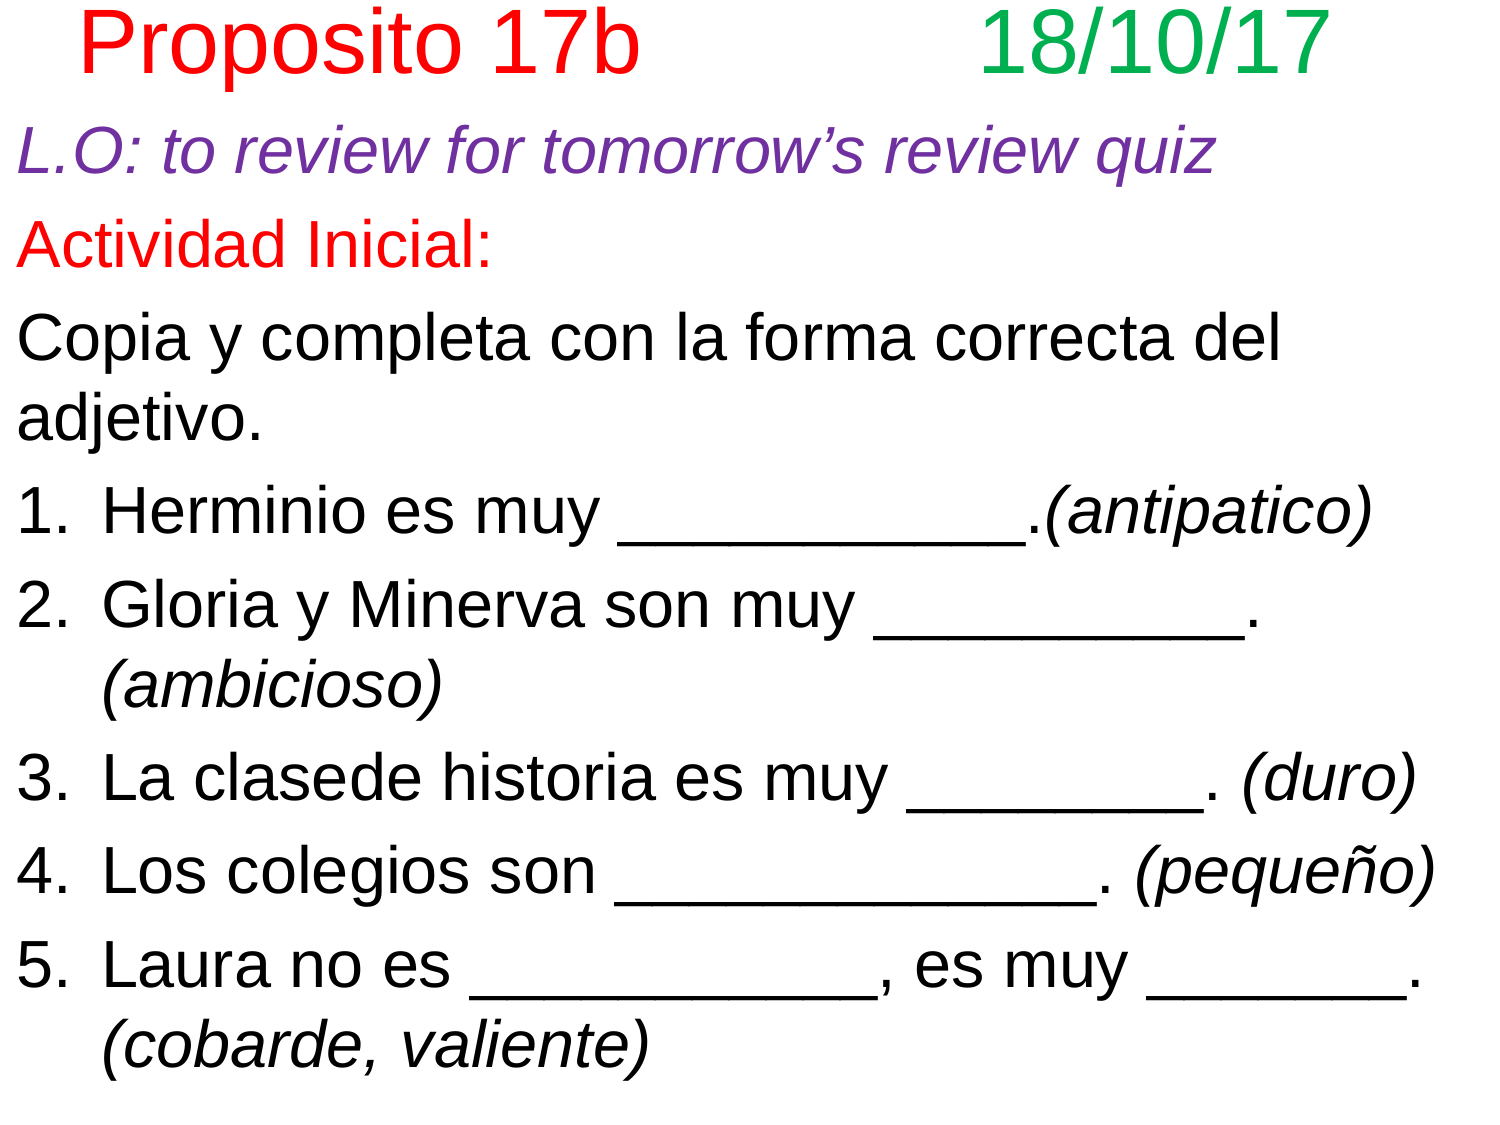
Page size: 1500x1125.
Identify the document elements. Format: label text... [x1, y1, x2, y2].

text_box Proposito 17b 18/10/17 [62, 0, 1413, 99]
text_box L.O: to review for tomorrow’s review quiz Actividad Inicial: Copia y completa con la forma correcta del adjetivo. Herminio es muy ___________.(antipatico) Gloria y Minerva son muy __________. (ambicioso) La clasede historia es muy ________. (duro) Los colegios son _____________. (pequeño) Laura no es ___________, es muy _______. (cobarde, valiente) [1, 99, 1500, 843]
